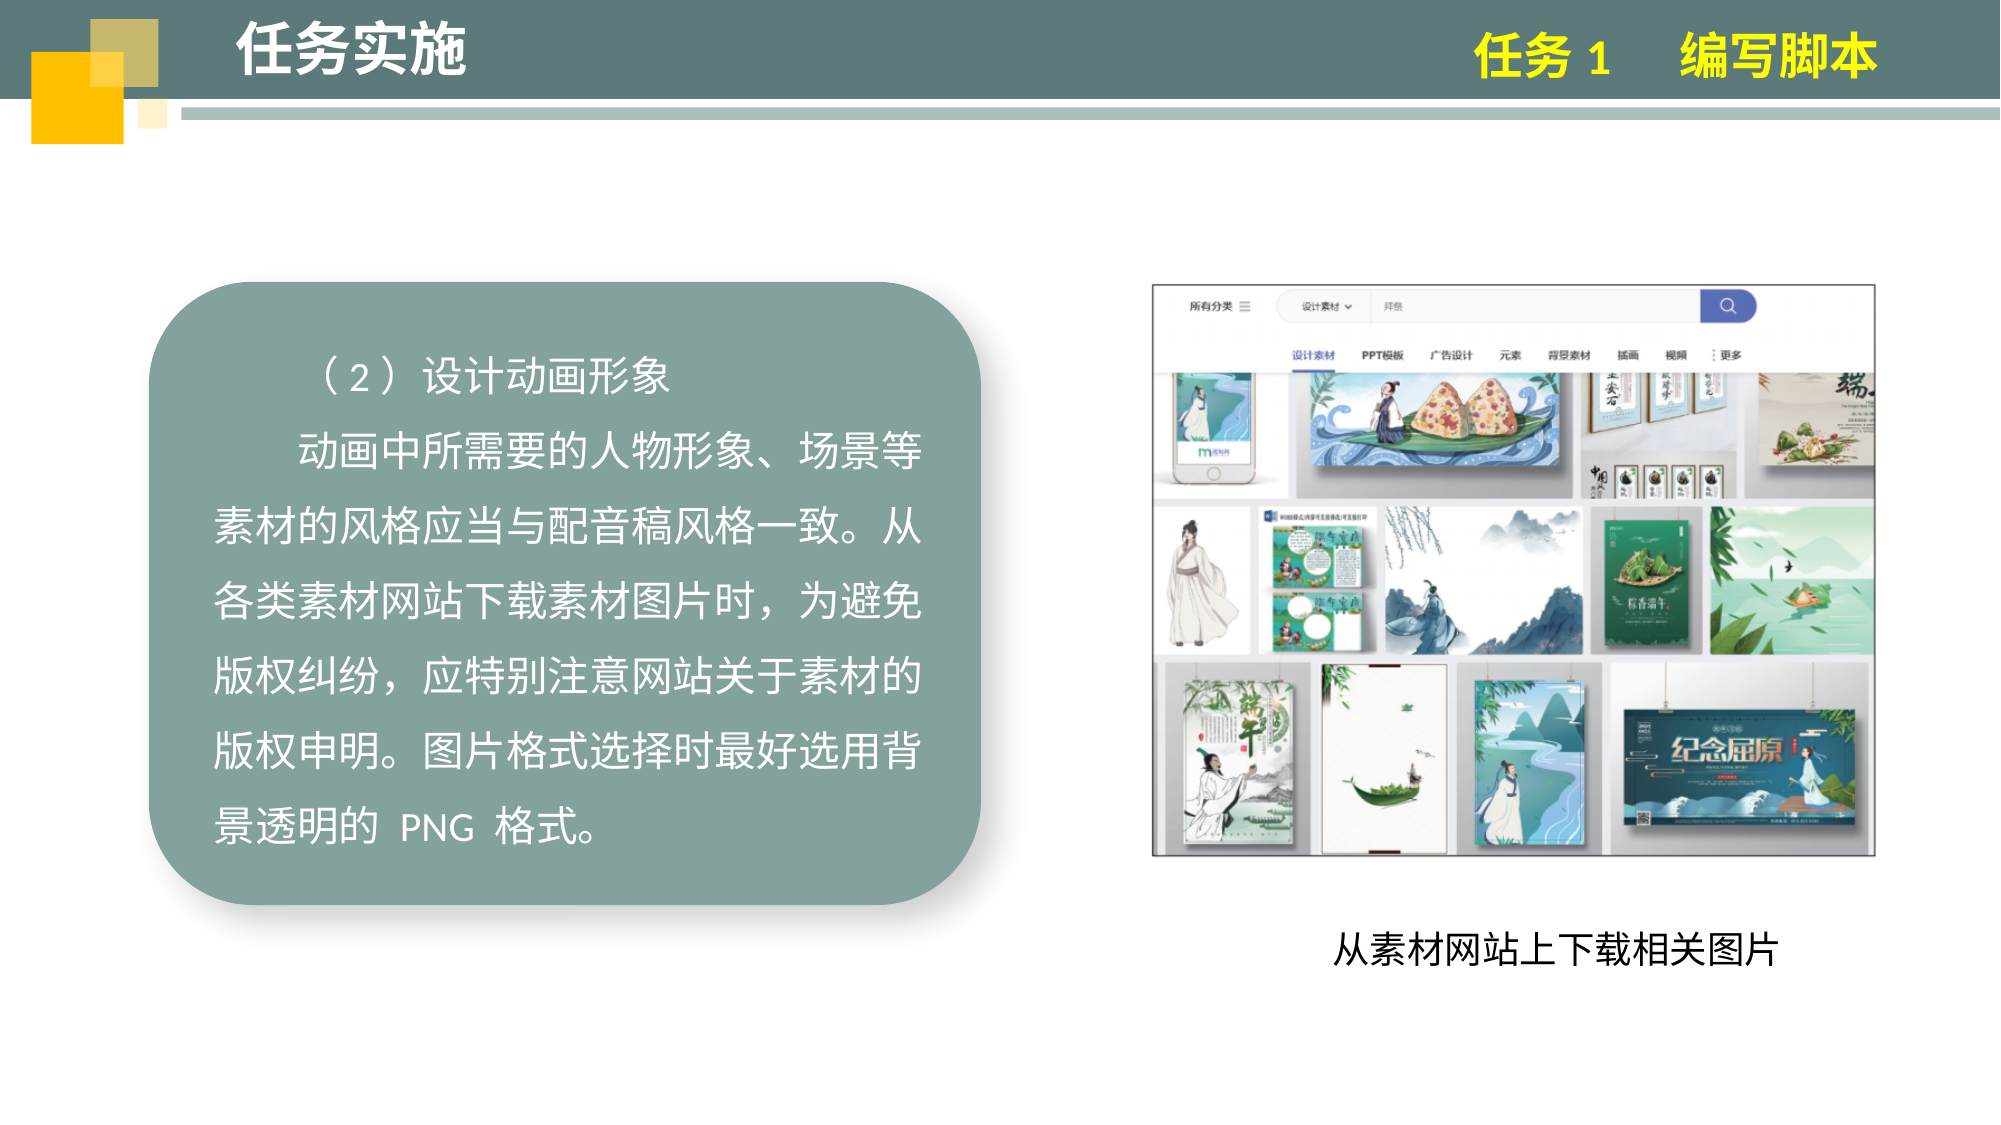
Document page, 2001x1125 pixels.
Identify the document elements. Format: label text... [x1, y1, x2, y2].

text_box [148, 281, 981, 906]
picture [1143, 280, 1885, 865]
text_box 从素材网站上下载相关图片 [1297, 904, 1818, 979]
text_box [0, 0, 2000, 145]
text_box （2）设计动画形象 动画中所需要的人物形象、场景等素材的风格应当与配音稿风格一致。从各类素材网站下载素材图片时，为避免版权纠纷，应特别注意网站关于素材的版权申明。图片格式选择时最好选用背景透明的 PNG 格式。 [199, 317, 964, 857]
